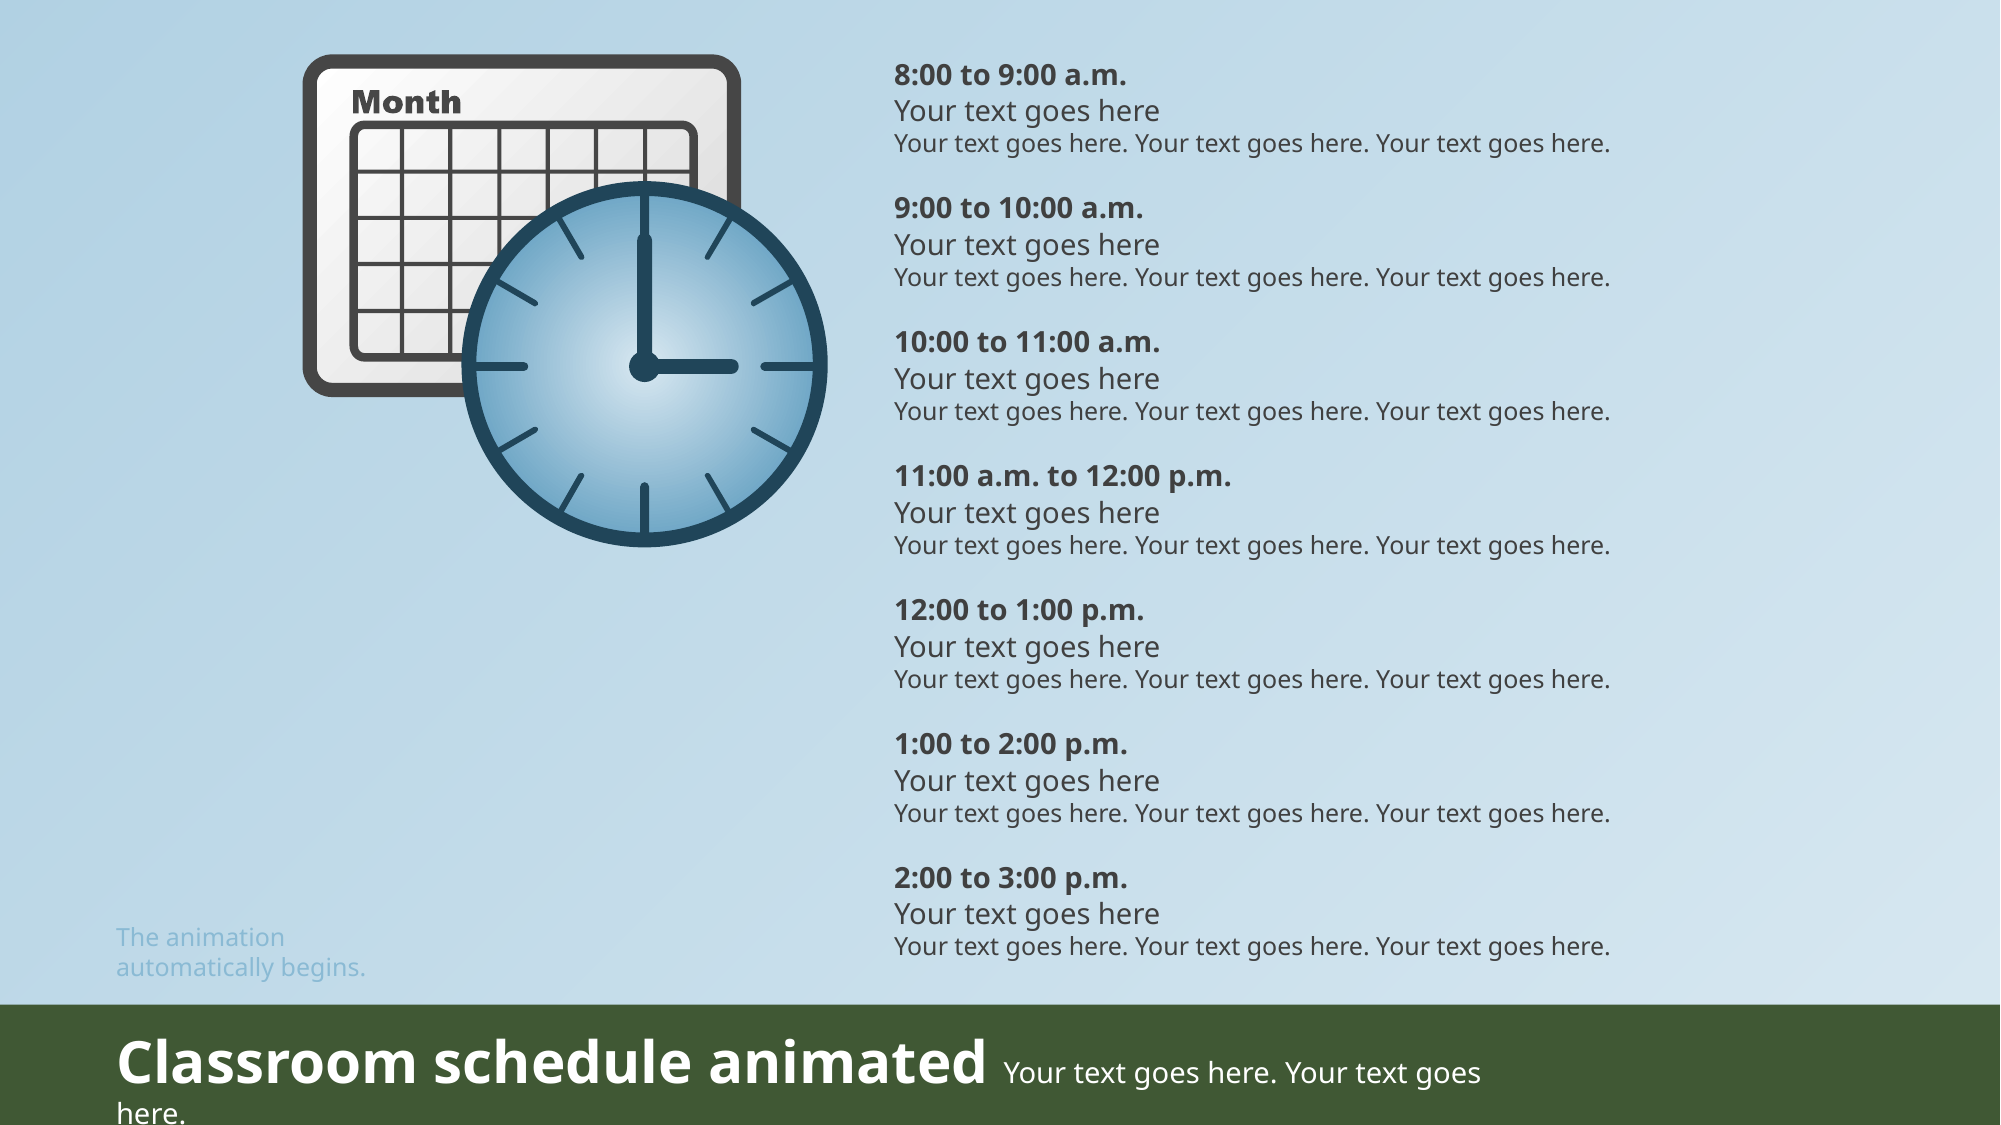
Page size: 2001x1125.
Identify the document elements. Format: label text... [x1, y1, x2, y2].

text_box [461, 181, 828, 548]
text_box 2:00 to 3:00 p.m. Your text goes here Your text goes here. Your text goes here. Your text goes here. [879, 843, 1721, 969]
text_box The animation automatically begins. [101, 914, 480, 989]
text_box 1:00 to 2:00 p.m. Your text goes here Your text goes here. Your text goes here. Your text goes here. [879, 709, 1721, 835]
text_box 10:00 to 11:00 a.m. Your text goes here Your text goes here. Your text goes here. Your text goes here. [879, 308, 1721, 433]
text_box [0, 1004, 2000, 1125]
text_box Classroom schedule animated Your text goes here. Your text goes here. [101, 1017, 1564, 1125]
text_box 11:00 a.m. to 12:00 p.m. Your text goes here Your text goes here. Your text goes here. Your text goes here. [879, 441, 1721, 567]
text_box 8:00 to 9:00 a.m. Your text goes here Your text goes here. Your text goes here. Your text goes here. [879, 40, 1721, 165]
text_box 9:00 to 10:00 a.m. Your text goes here Your text goes here. Your text goes here. Your text goes here. [879, 174, 1721, 299]
text_box 12:00 to 1:00 p.m. Your text goes here Your text goes here. Your text goes here. Your text goes here. [879, 575, 1721, 701]
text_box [302, 54, 742, 398]
